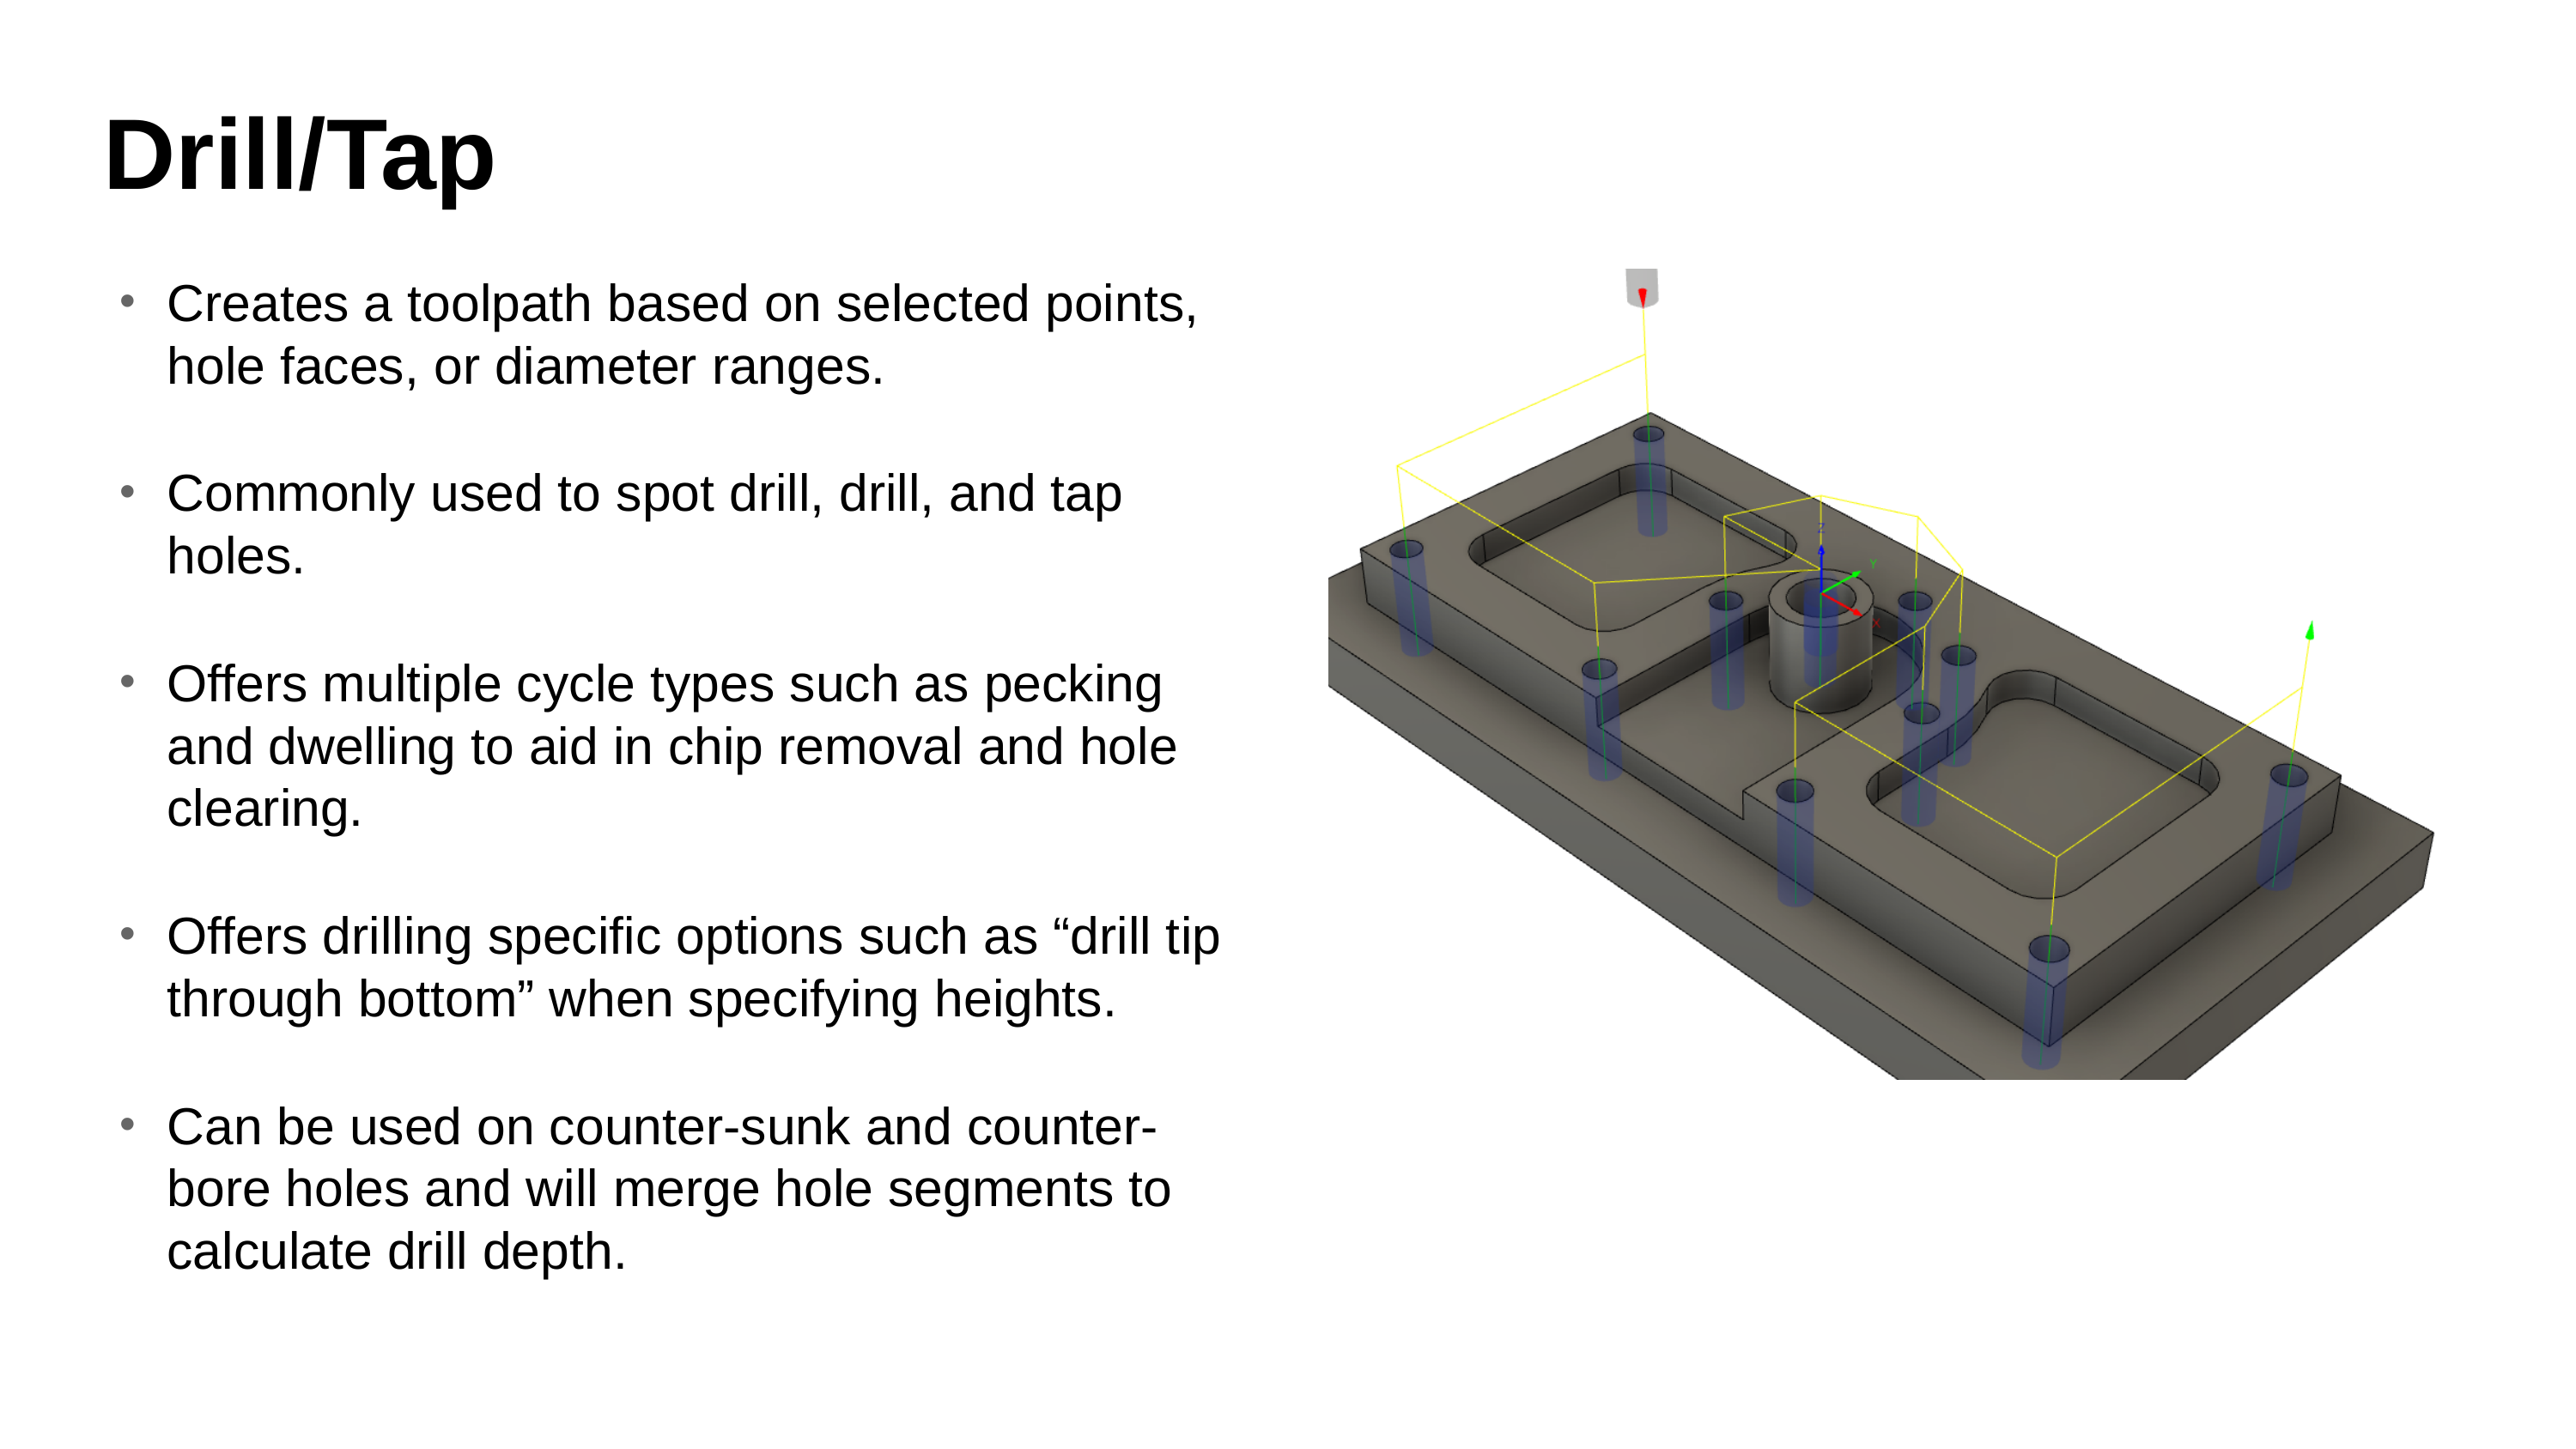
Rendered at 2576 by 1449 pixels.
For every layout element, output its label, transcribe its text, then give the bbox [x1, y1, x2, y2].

picture [1327, 269, 2470, 1081]
list Creates a toolpath based on selected points, hole faces, or diameter ranges. Commonly used to spot drill, drill, and tap holes. Offers multiple cycle types such as pecking and dwelling to aid in chip removal and hole clearing. Offers drilling specific options such as “drill tip through bottom” when specifying heights. Can be used on counter-sunk and counter-bore holes and will merge hole segments to calculate drill depth. [103, 345, 1251, 1281]
title Drill/Tap [103, 103, 2473, 345]
